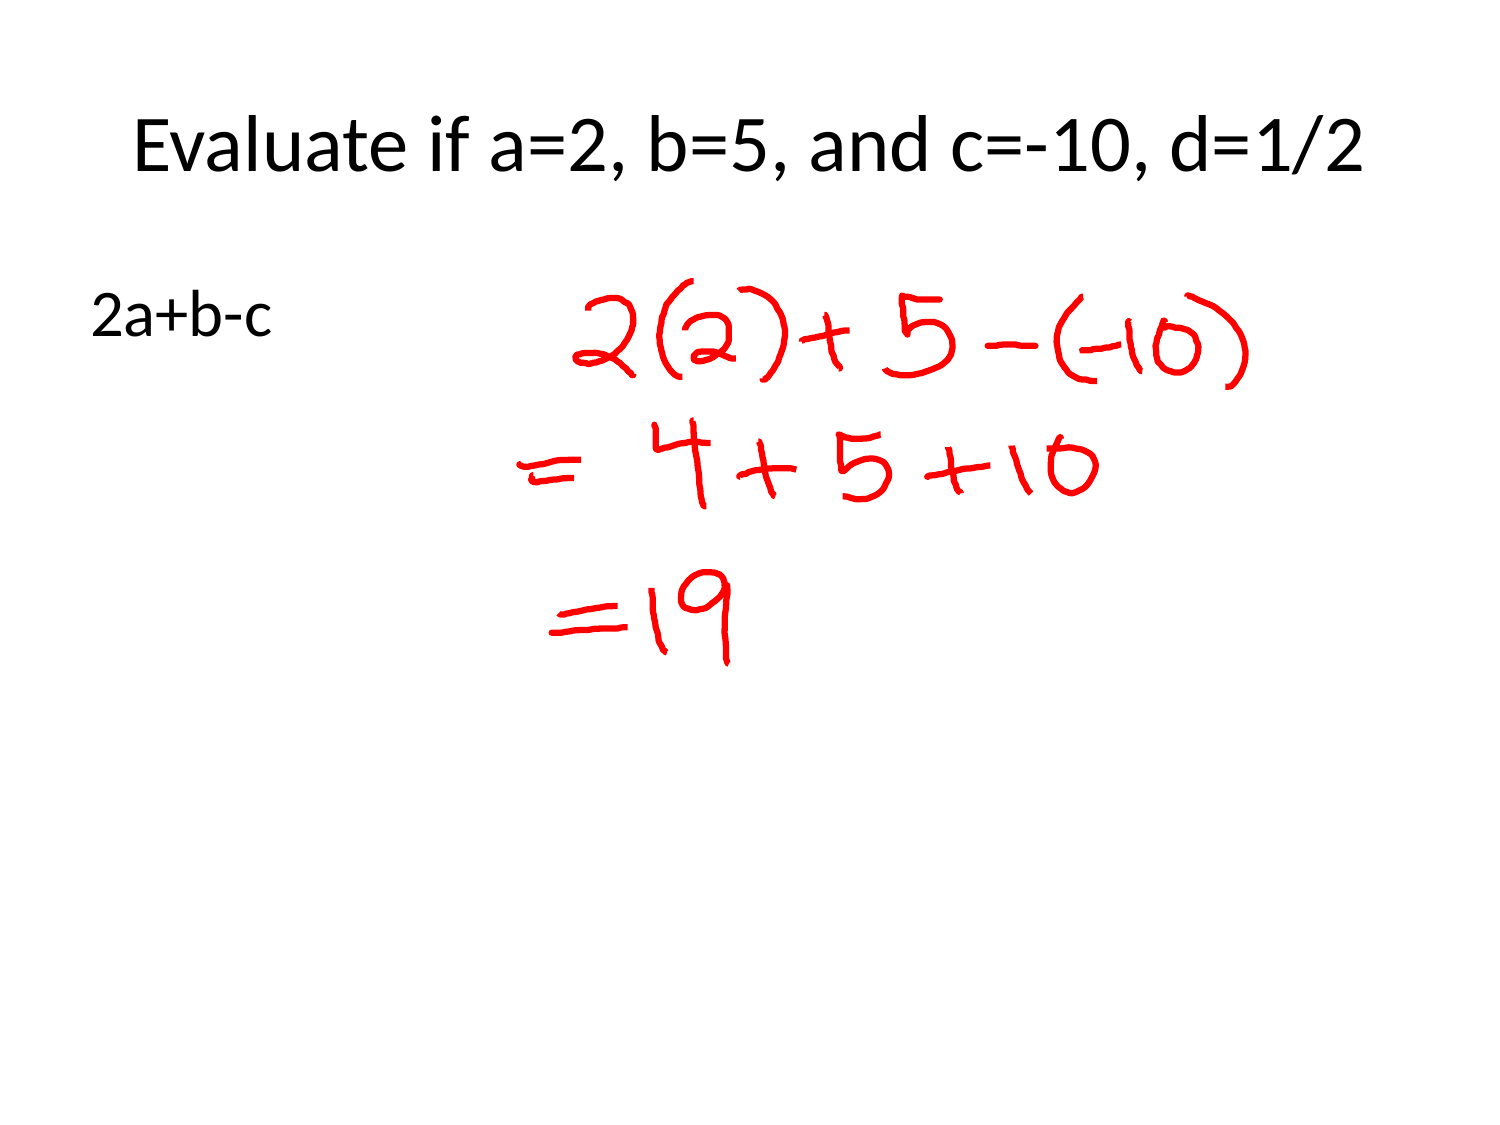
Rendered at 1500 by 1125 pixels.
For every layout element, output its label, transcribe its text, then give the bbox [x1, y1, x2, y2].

text_box [884, 294, 954, 377]
text_box [574, 297, 634, 377]
text_box [947, 447, 955, 470]
text_box [986, 343, 1037, 347]
text_box [530, 474, 575, 483]
text_box [558, 605, 618, 616]
text_box [801, 329, 850, 342]
text_box [738, 288, 786, 381]
text_box [680, 571, 730, 665]
text_box [738, 467, 797, 478]
text_box [758, 440, 767, 468]
text_box [1081, 343, 1122, 353]
text_box [550, 626, 628, 634]
title Evaluate if a=2, b=5, and c=-10, d=1/2 [75, 45, 1425, 233]
text_box [828, 336, 841, 370]
text_box [1046, 436, 1097, 494]
text_box [837, 433, 890, 500]
text_box [650, 587, 668, 654]
list 2a+b-c [75, 262, 1425, 1005]
text_box [764, 474, 776, 498]
text_box [952, 472, 962, 494]
text_box [658, 280, 694, 378]
text_box [824, 314, 830, 333]
text_box [1186, 294, 1247, 388]
text_box [653, 423, 693, 451]
text_box [691, 419, 707, 507]
text_box [684, 314, 736, 363]
text_box [1055, 295, 1098, 382]
text_box [1127, 320, 1143, 372]
text_box [926, 464, 991, 478]
text_box [697, 438, 711, 444]
text_box [518, 459, 582, 468]
text_box [1010, 445, 1032, 495]
text_box [1154, 319, 1200, 374]
